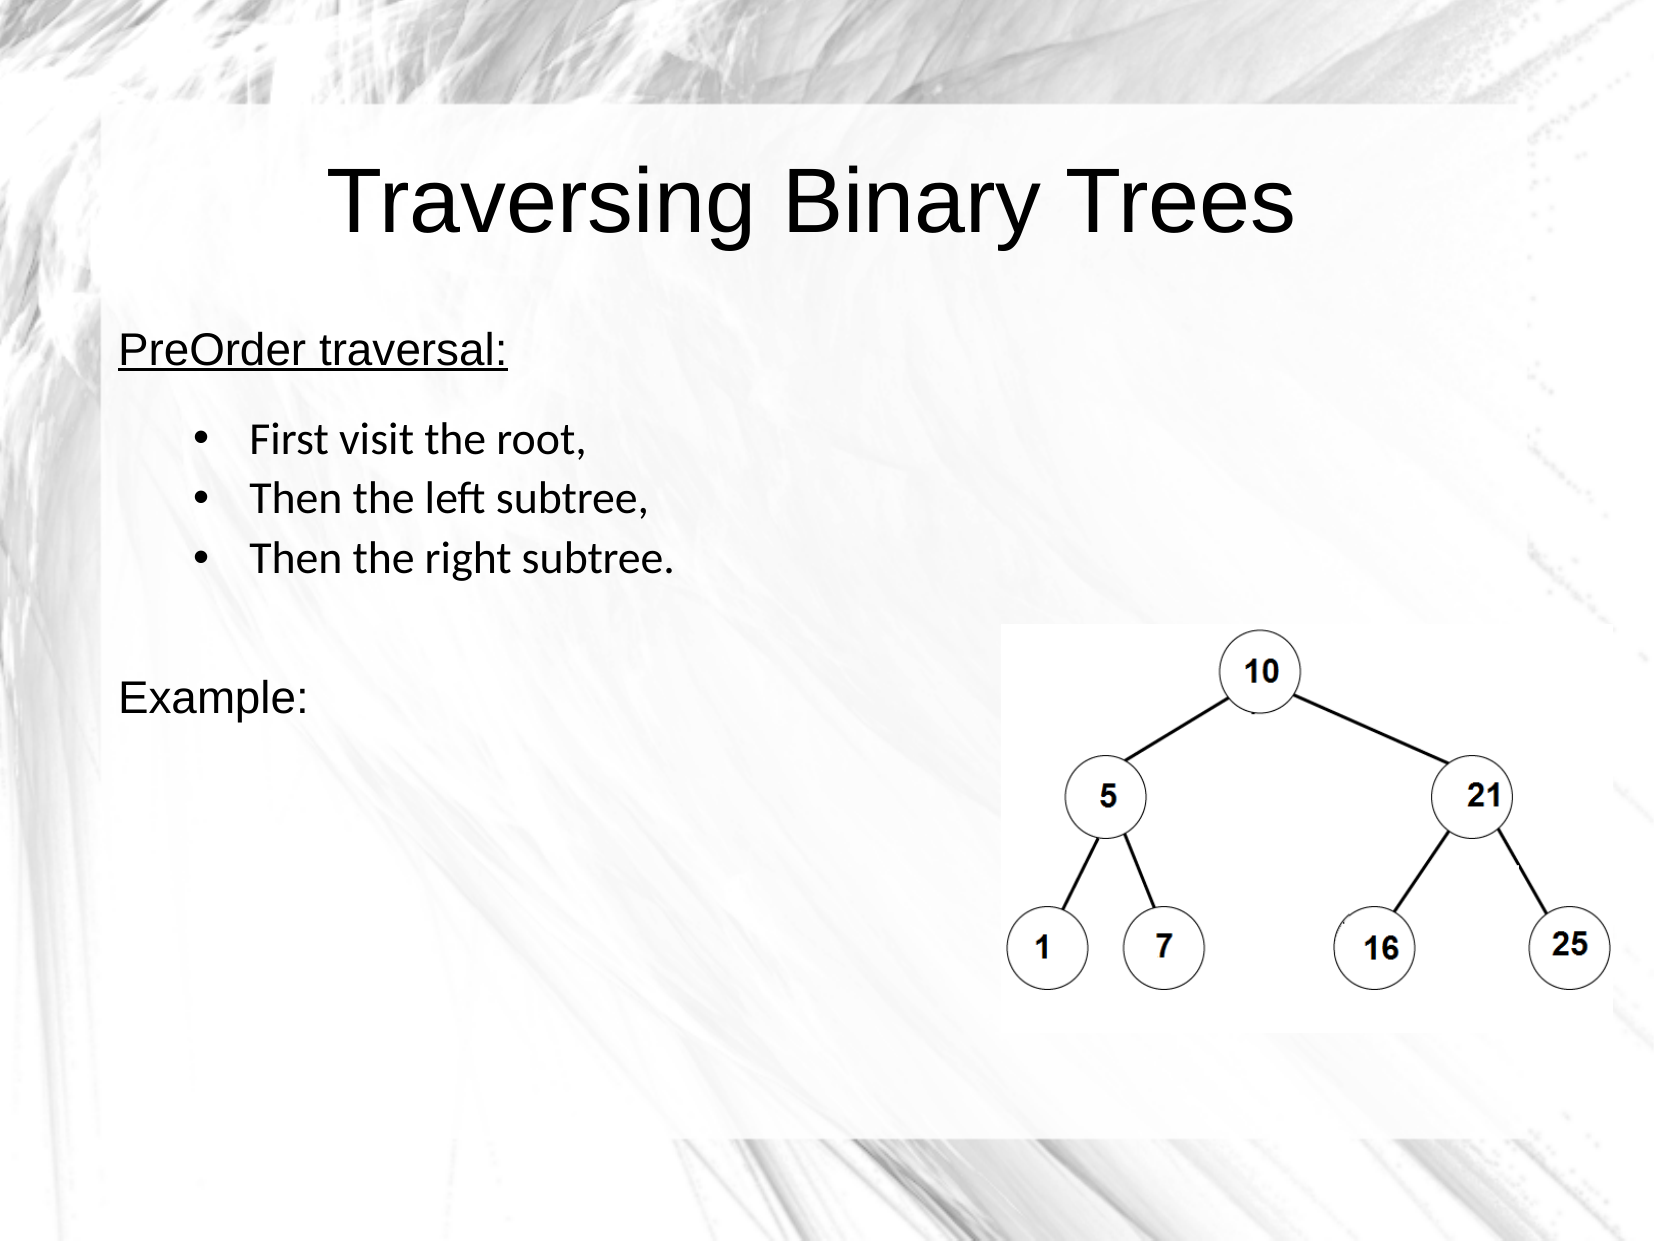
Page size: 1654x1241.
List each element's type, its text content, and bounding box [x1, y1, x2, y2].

title Traversing Binary Trees [118, 112, 1506, 281]
list PreOrder traversal: First visit the root, Then the left subtree, Then the right subtree. Example: [118, 319, 1571, 1102]
picture [0, 0, 1654, 1241]
